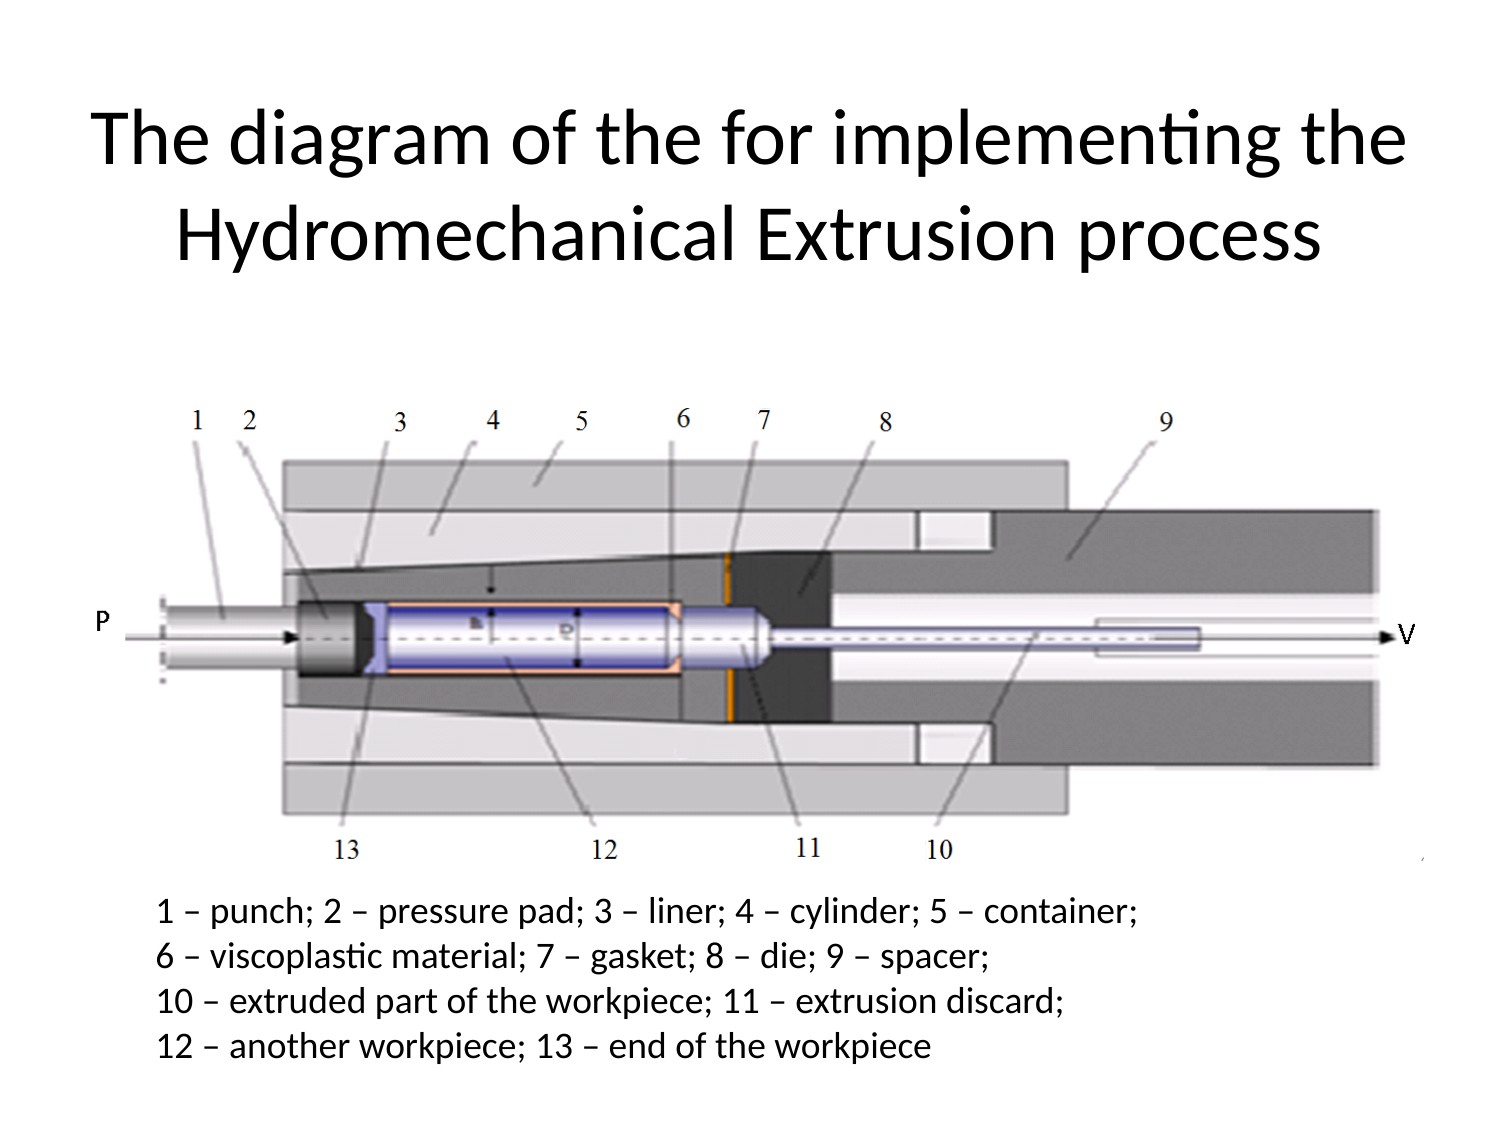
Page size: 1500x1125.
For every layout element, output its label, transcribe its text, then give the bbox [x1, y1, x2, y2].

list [74, 394, 1426, 873]
text_box 1 – punch; 2 – pressure pad; 3 – liner; 4 – cylinder; 5 – container; 6 – viscoplastic material; 7 – gasket; 8 – die; 9 – spacer; 10 – extruded part of the workpiece; 11 – extrusion discard; 12 – another workpiece; 13 – end of the workpiece [140, 878, 1442, 1074]
title The diagram of the for implementing the Hydromechanical Extrusion process [75, 45, 1425, 317]
